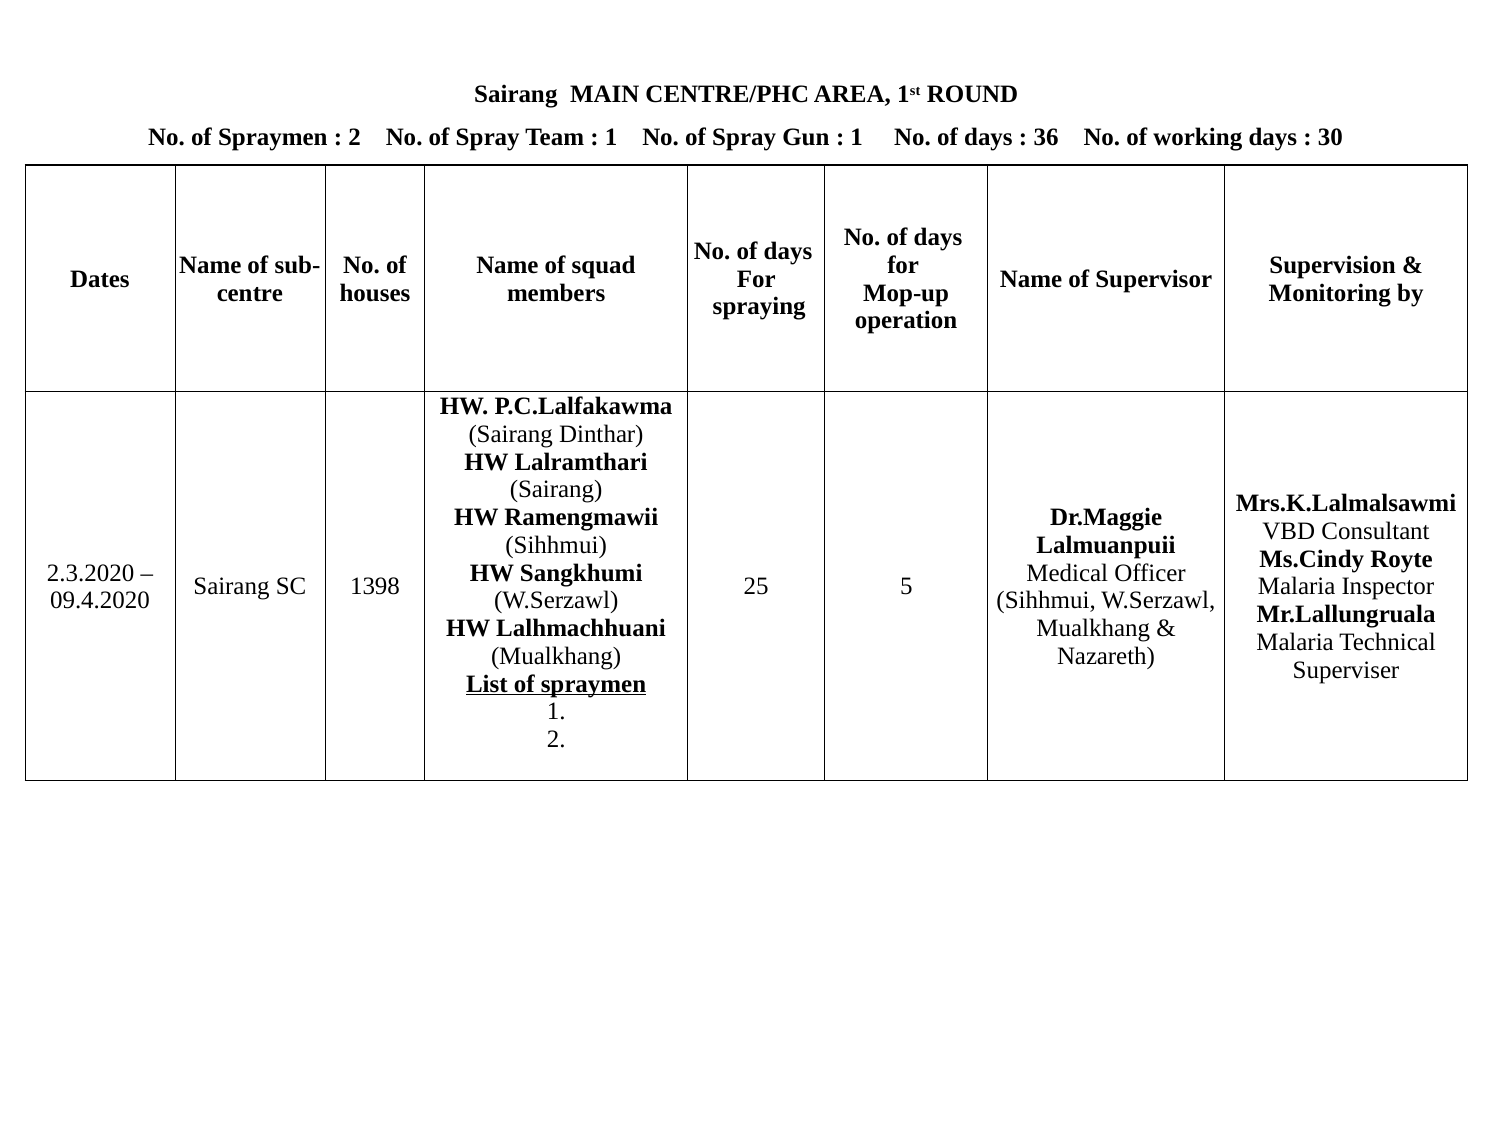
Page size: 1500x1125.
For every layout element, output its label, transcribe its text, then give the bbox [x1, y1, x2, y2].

table_cell HW. P.C.Lalfakawma (Sairang Dinthar) HW Lalramthari (Sairang) HW Ramengmawii (Sihhmui) HW Sangkhumi (W.Serzawl) HW Lalhmachhuani (Mualkhang) List of spraymen 1. 2. [425, 392, 687, 780]
table_cell Name of sub-centre [176, 166, 325, 391]
table_cell Dates [26, 166, 175, 391]
table_cell 5 [825, 392, 987, 780]
table_cell Dr.Maggie Lalmuanpuii Medical Officer (Sihhmui, W.Serzawl, Mualkhang & Nazareth) [988, 392, 1224, 780]
table_cell Sairang SC [176, 392, 325, 780]
table_header Sairang MAIN CENTRE/PHC AREA, 1st ROUND [25, 38, 1467, 108]
table_cell 2.3.2020 – 09.4.2020 [26, 392, 175, 780]
table_cell 25 [688, 392, 824, 780]
table_cell Name of squad members [425, 166, 687, 391]
table_cell 1398 [326, 392, 424, 780]
table_cell Mrs.K.Lalmalsawmi VBD Consultant Ms.Cindy Royte Malaria Inspector Mr.Lallungruala Malaria Technical Superviser [1225, 392, 1467, 780]
table_cell Supervision & Monitoring by [1225, 166, 1467, 391]
table_cell No. of houses [326, 166, 424, 391]
table_cell No. of days For spraying [688, 166, 824, 391]
table_cell No. of days for Mop-up operation [825, 166, 987, 391]
table_cell No. of Spraymen : 2 No. of Spray Team : 1 No. of Spray Gun : 1 No. of days : 36 No. of working days : 30 [25, 108, 1467, 164]
table_cell Name of Supervisor [988, 166, 1224, 391]
